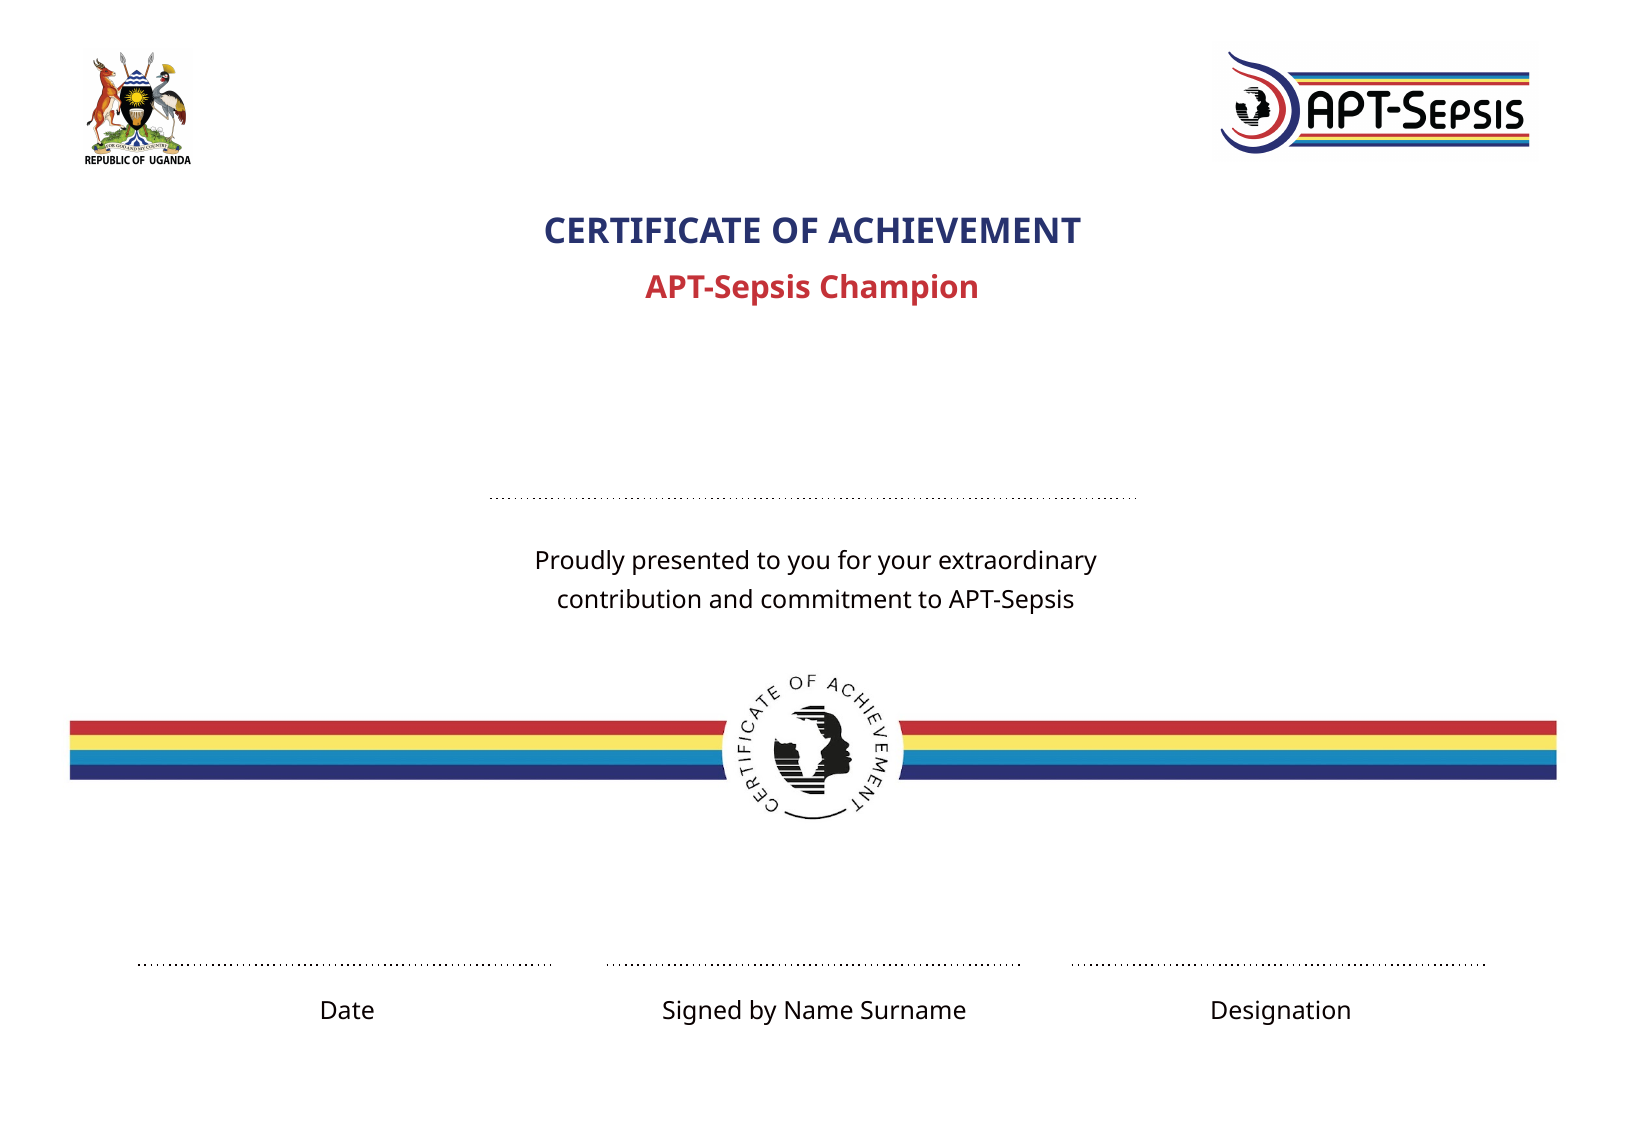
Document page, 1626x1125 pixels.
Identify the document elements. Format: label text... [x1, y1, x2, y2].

picture [83, 48, 193, 167]
list Proudly presented to you for your extraordinary contribution and commitment to APT-Sepsis [441, 495, 1187, 659]
text_box CERTIFICATE OF ACHIEVEMENT [203, 168, 1422, 287]
list Date [136, 945, 554, 1051]
list Designation [1068, 945, 1490, 1051]
title APT-Sepsis Champion [203, 287, 1422, 346]
list Signed by Name Surname [601, 970, 1024, 1051]
picture [0, 641, 1625, 964]
picture [1212, 41, 1539, 162]
